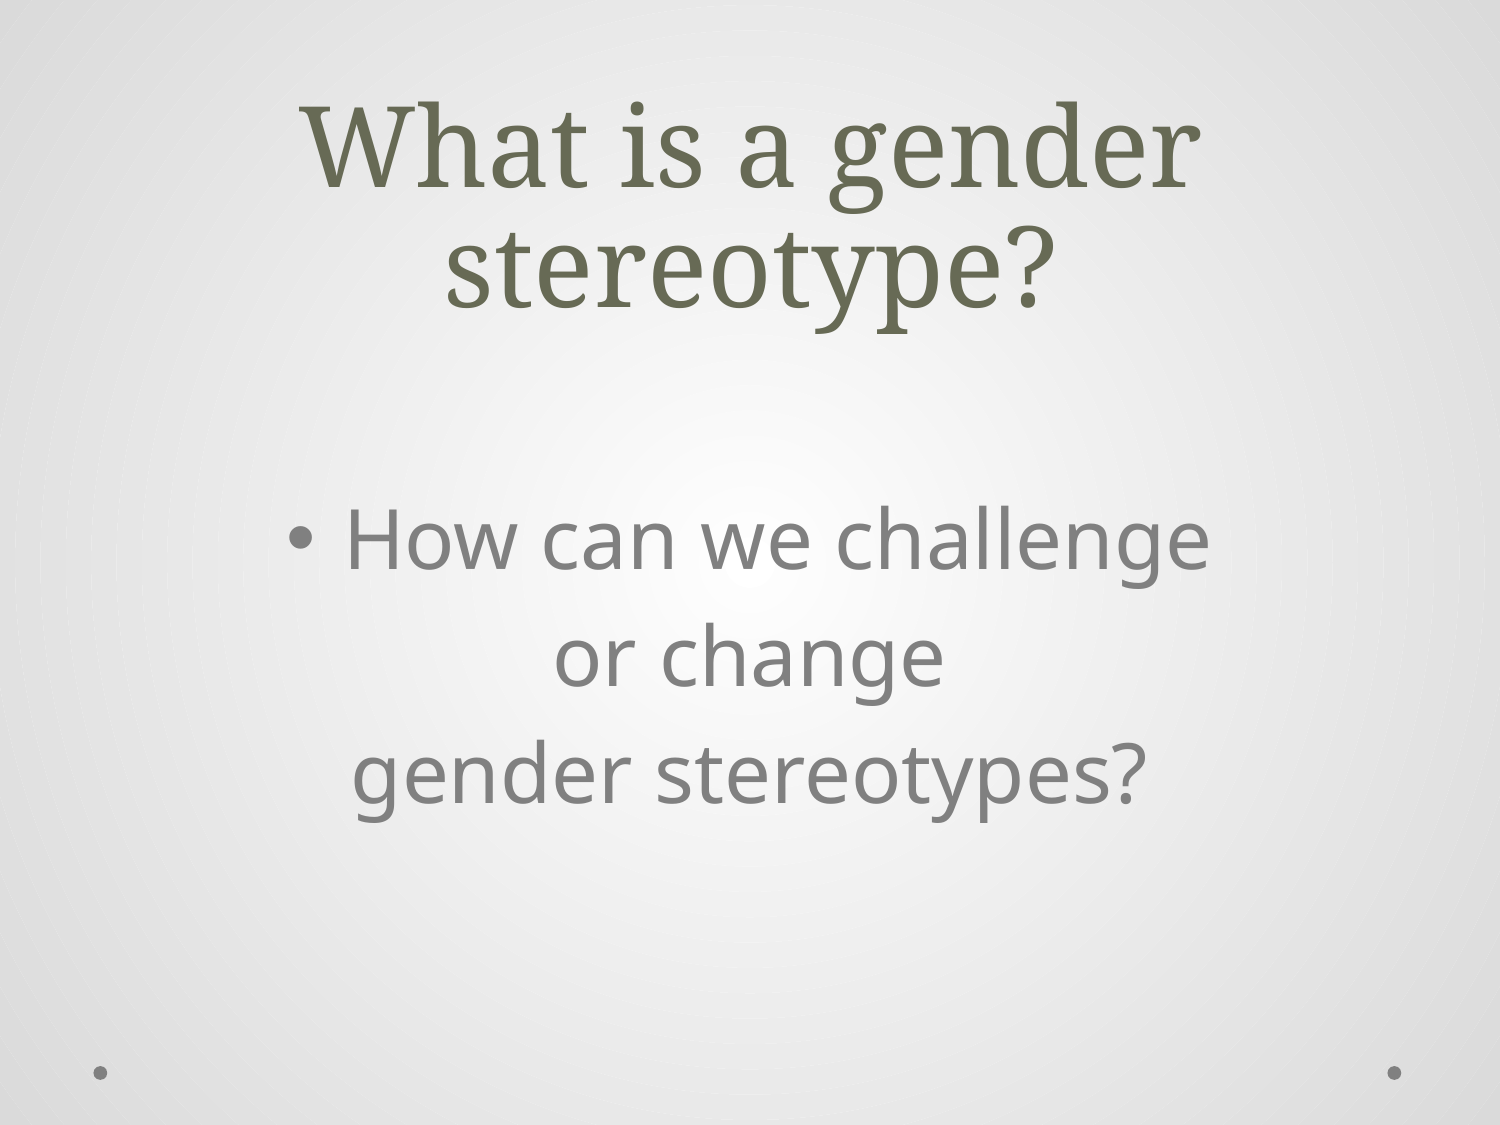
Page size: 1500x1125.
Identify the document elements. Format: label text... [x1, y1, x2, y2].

list How can we challenge or change gender stereotypes? [74, 262, 1426, 1006]
title What is a gender stereotype? [76, 0, 1425, 262]
